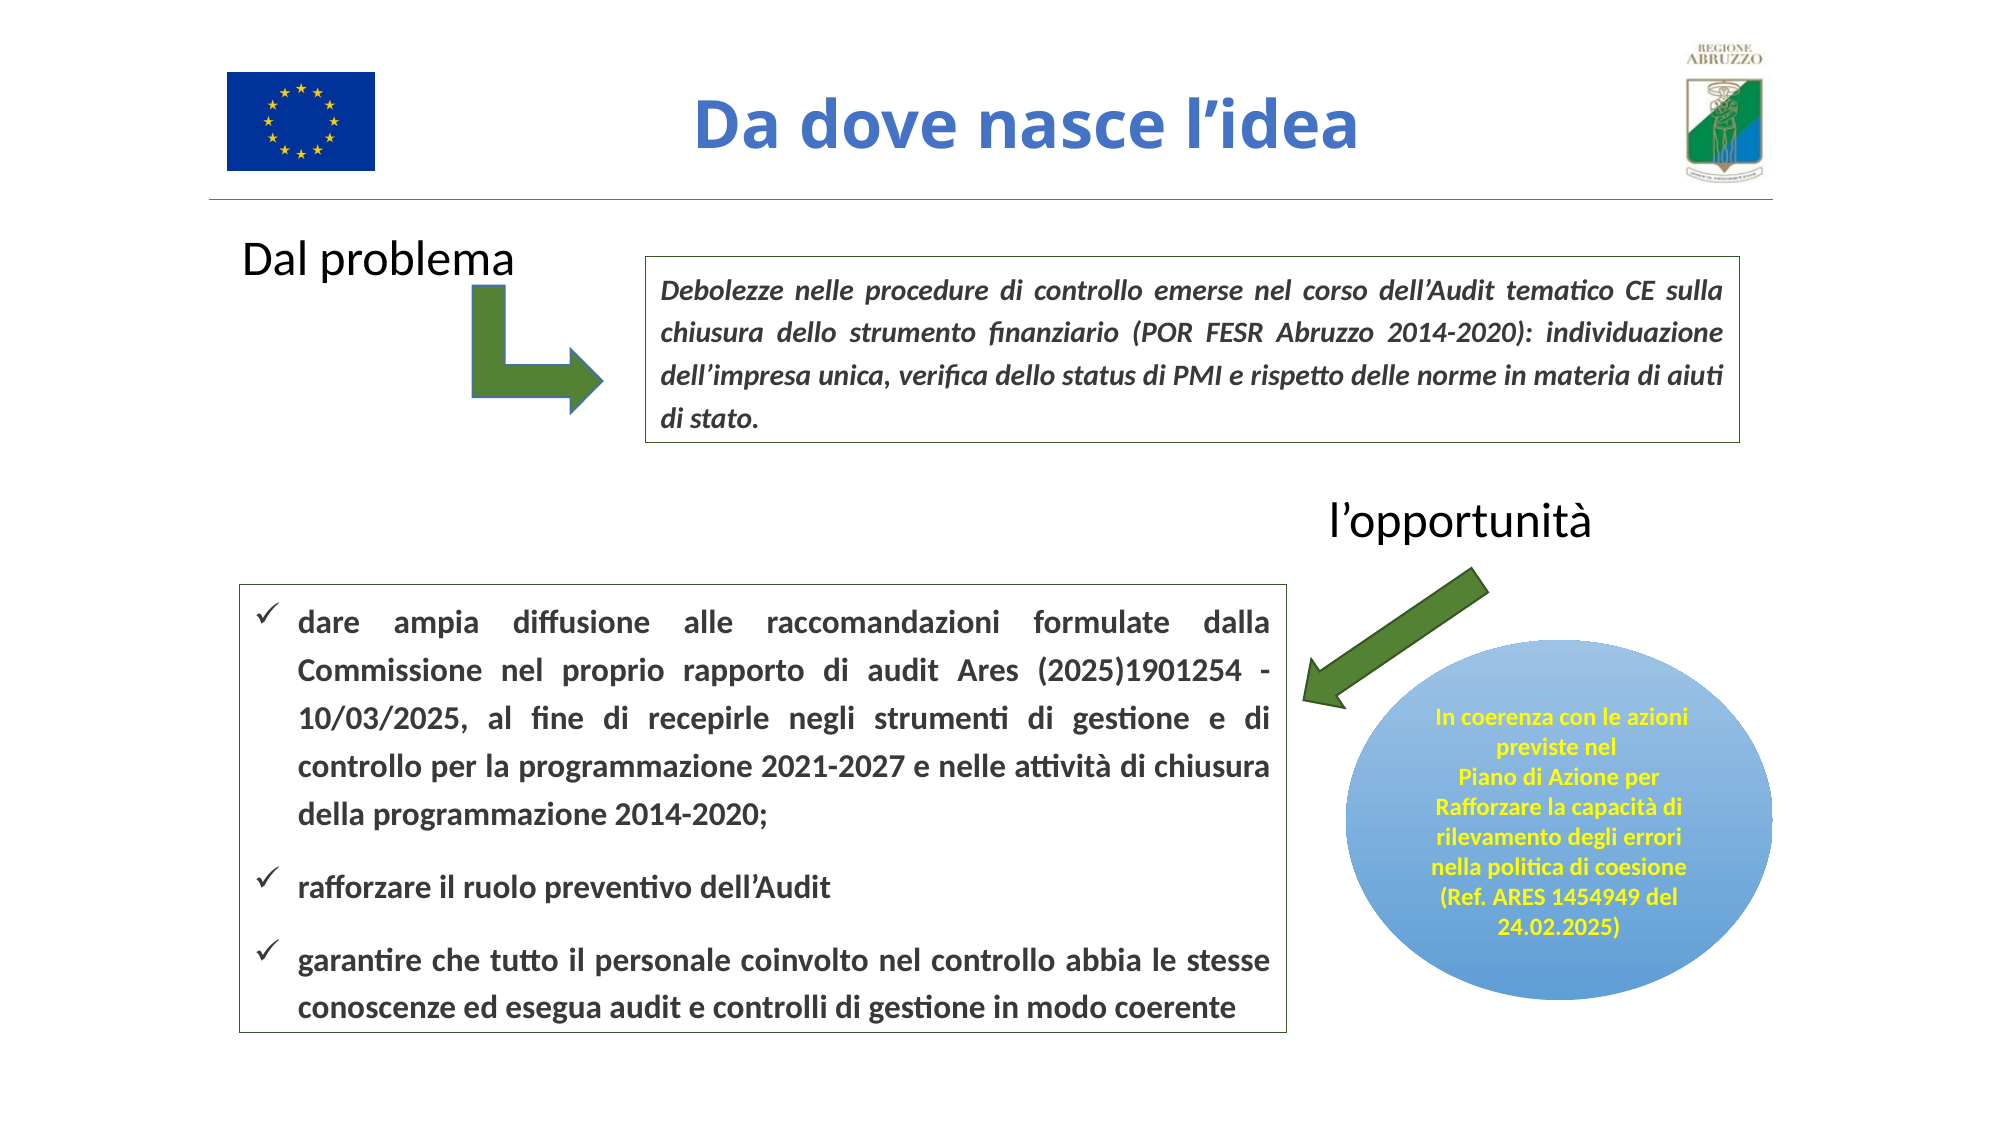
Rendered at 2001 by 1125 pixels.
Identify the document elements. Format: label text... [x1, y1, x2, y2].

picture [227, 72, 375, 171]
title Da dove nasce l’idea [374, 71, 1680, 182]
list Debolezze nelle procedure di controllo emerse nel corso dell’Audit tematico CE sulla chiusura dello strumento finanziario (POR FESR Abruzzo 2014-2020): individuazione dell’impresa unica, verifica dello status di PMI e rispetto delle norme in materia di aiuti di stato. [645, 256, 1740, 443]
text_box l’opportunità [1314, 480, 1637, 555]
text_box dare ampia diffusione alle raccomandazioni formulate dalla Commissione nel proprio rapporto di audit Ares (2025)1901254 - 10/03/2025, al fine di recepirle negli strumenti di gestione e di controllo per la programmazione 2021-2027 e nelle attività di chiusura della programmazione 2014-2020; rafforzare il ruolo preventivo dell’Audit garantire che tutto il personale coinvolto nel controllo abbia le stesse conoscenze ed esegua audit e controlli di gestione in modo coerente [239, 584, 1287, 1033]
picture [1680, 41, 1773, 184]
text_box [1302, 566, 1490, 710]
text_box Dal problema [227, 218, 560, 294]
text_box In coerenza con le azioni previste nel Piano di Azione per Rafforzare la capacità di rilevamento degli errori nella politica di coesione (Ref. ARES 1454949 del 24.02.2025) [1346, 640, 1773, 1001]
text_box [471, 284, 604, 416]
